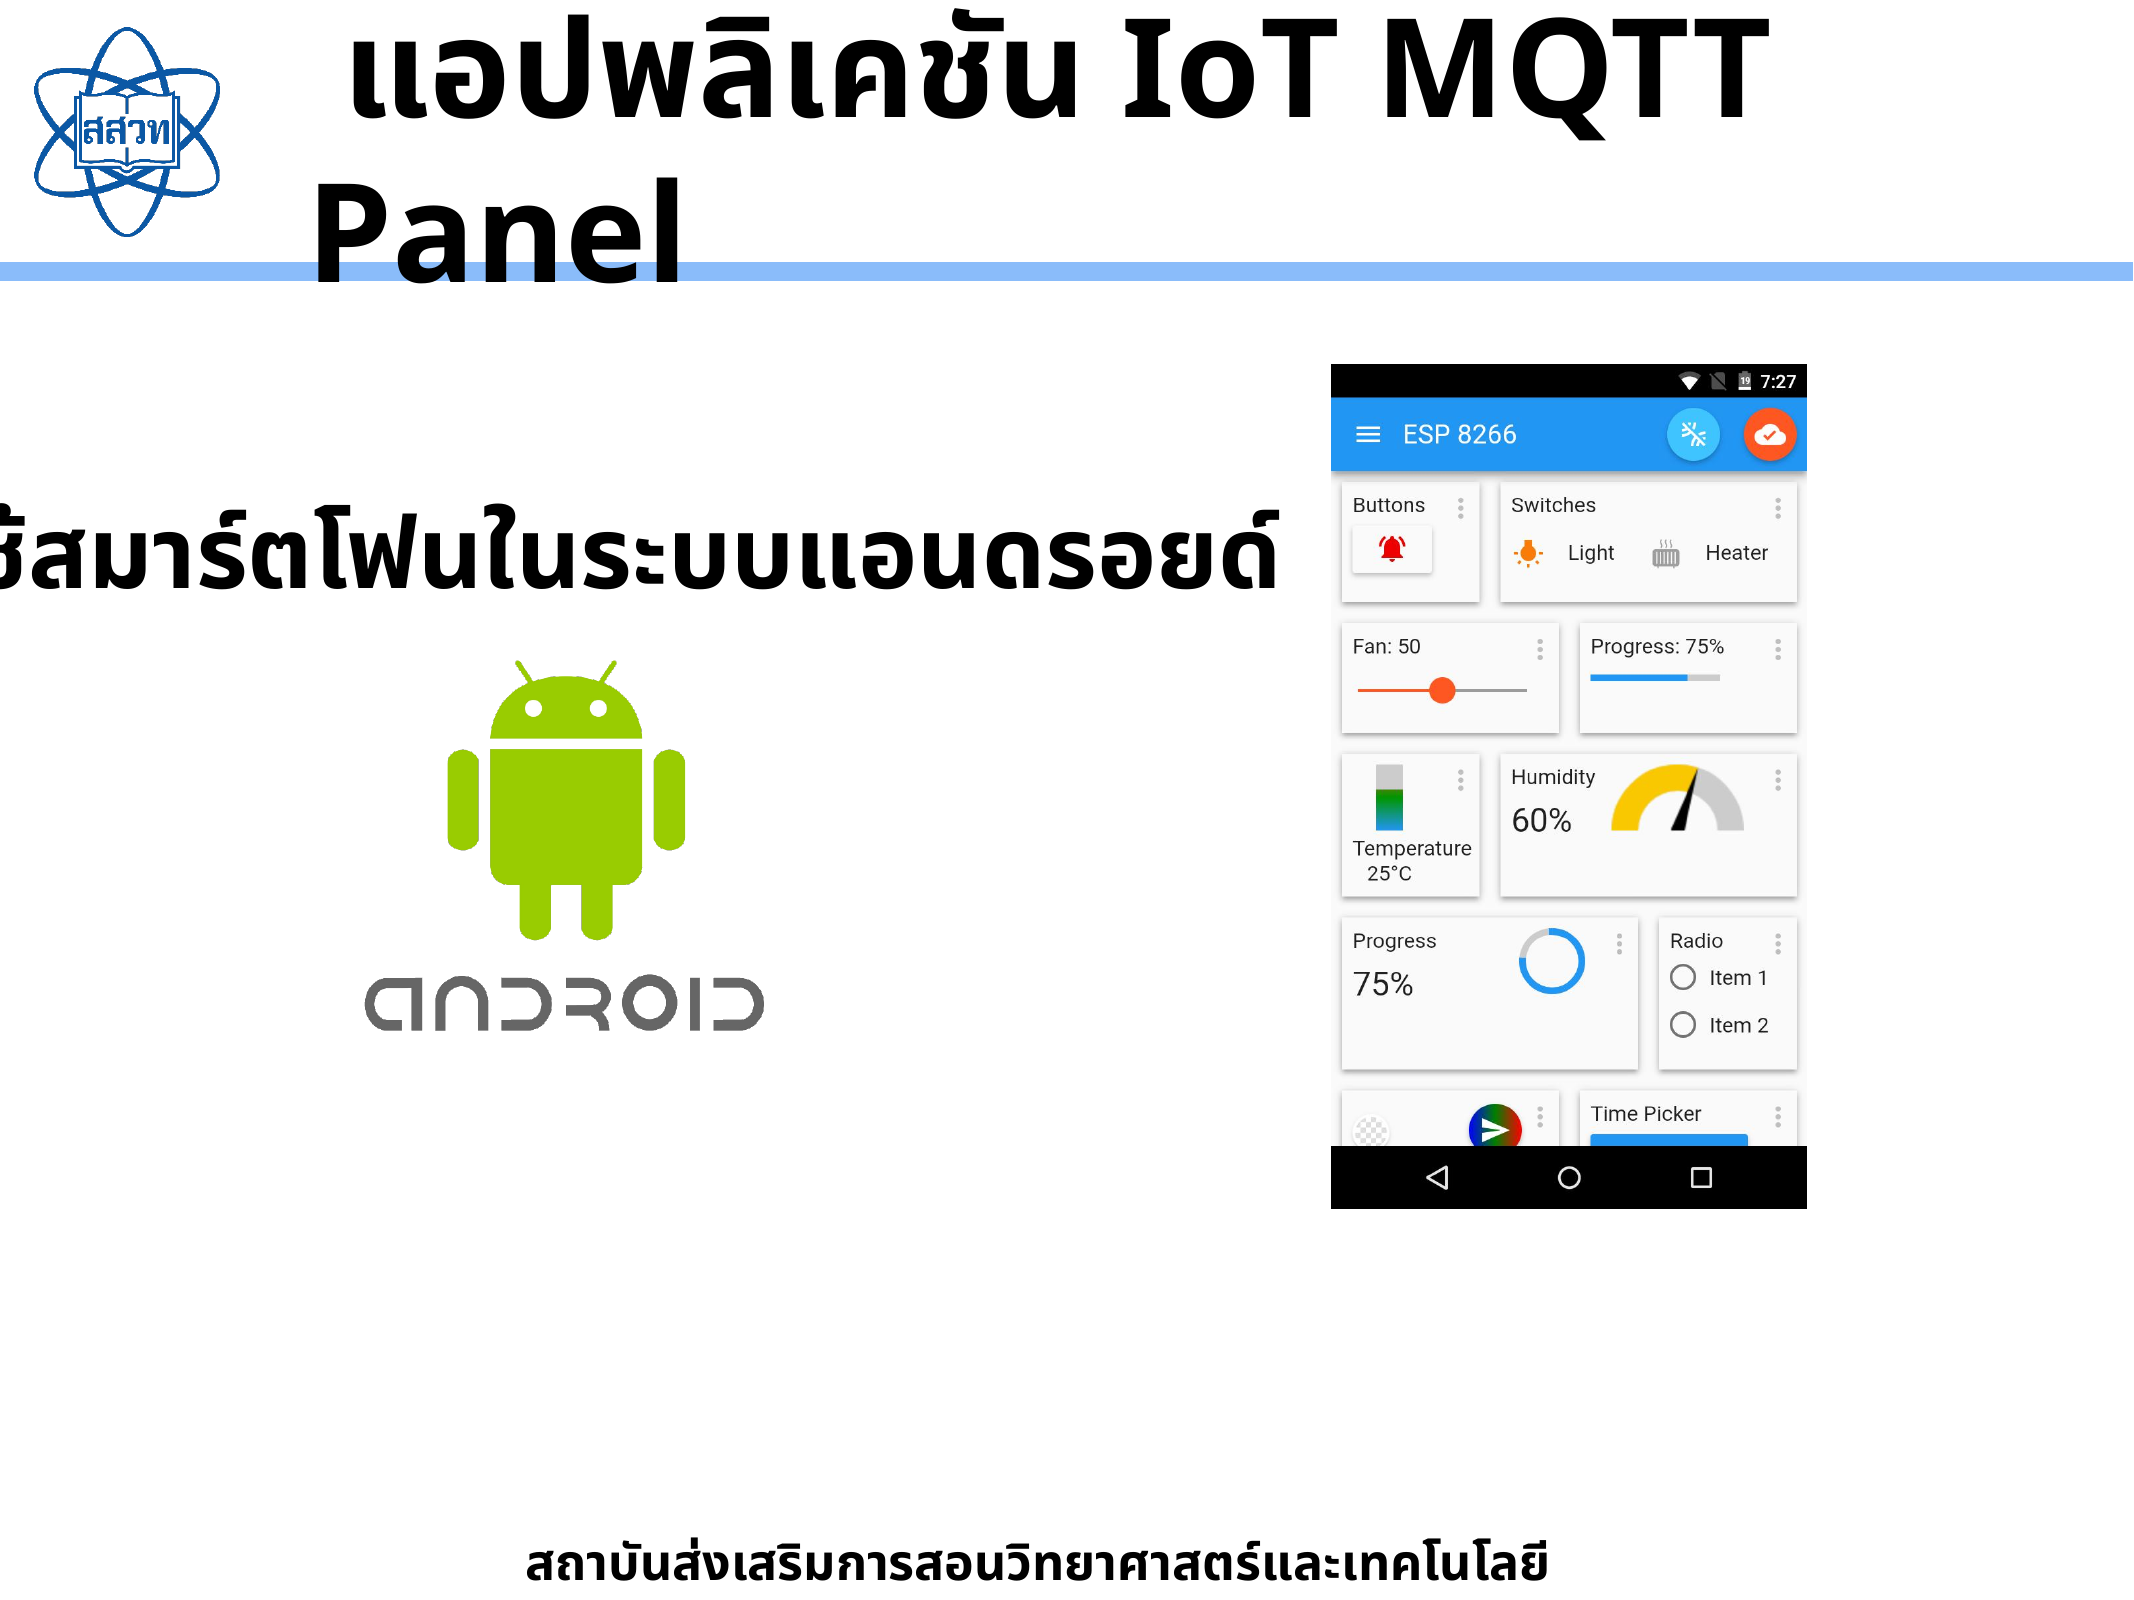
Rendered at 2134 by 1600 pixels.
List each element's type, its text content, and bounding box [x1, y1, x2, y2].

text_box แอปพลิเคชัน IoT MQTT Panel [298, 0, 2002, 269]
picture [354, 617, 777, 1039]
text_box ใช้สมาร์ตโฟนในระบบแอนดรอยด์ [0, 479, 1292, 617]
text_box แอปพลิเคชัน IoT MQTT Panel [298, 274, 2002, 318]
picture [33, 27, 220, 237]
picture [1330, 364, 1807, 1209]
text_box สถาบันส่งเสริมการสอนวิทยาศาสตร์และเทคโนโลยี [74, 1522, 2002, 1589]
